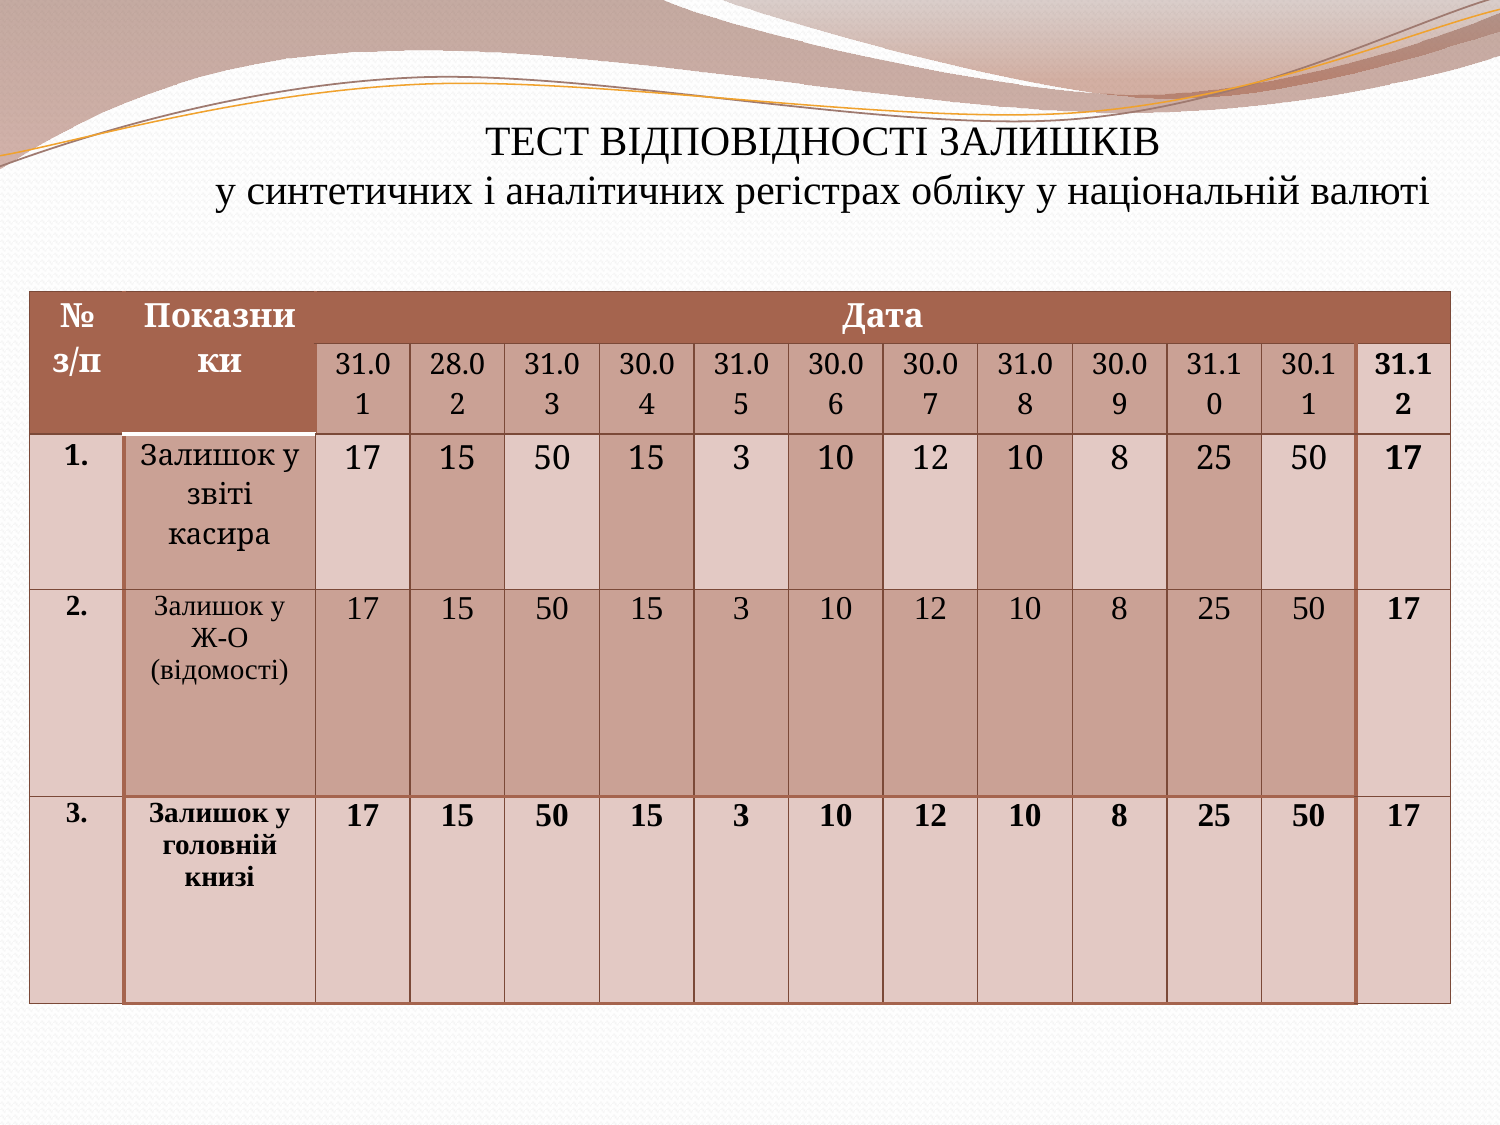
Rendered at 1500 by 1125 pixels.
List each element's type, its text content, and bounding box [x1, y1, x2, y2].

table_cell 17 [1358, 590, 1450, 796]
table_cell 17 [316, 435, 409, 589]
table_cell 17 [316, 798, 409, 1002]
table_header Показники [126, 292, 314, 432]
table_cell 28.02 [411, 344, 504, 433]
table_cell 15 [600, 435, 693, 589]
table_cell 8 [1073, 798, 1166, 1002]
table_cell 15 [411, 435, 504, 589]
table_cell 10 [789, 435, 882, 589]
table_cell 30.07 [884, 344, 977, 433]
table_cell 12 [884, 798, 977, 1002]
table_header Дата [317, 292, 1450, 343]
table_cell 15 [600, 798, 693, 1002]
table_cell 3 [695, 590, 788, 795]
table_cell 50 [505, 435, 599, 589]
table_cell 30.04 [600, 344, 693, 433]
table_cell 15 [600, 590, 693, 795]
table_cell 25 [1168, 435, 1261, 589]
table_cell Залишок у головній книзі [126, 798, 315, 1002]
table_cell 10 [789, 590, 882, 795]
table_cell 17 [316, 590, 409, 795]
table_header № з/п [30, 292, 122, 433]
table_cell 31.05 [695, 344, 788, 433]
table_cell 12 [884, 590, 977, 795]
table_cell 50 [1262, 798, 1354, 1002]
table_cell 31.03 [505, 344, 599, 433]
table_cell 1. [30, 435, 122, 589]
table_cell 31.12 [1358, 344, 1450, 433]
table_cell 50 [1262, 435, 1354, 589]
table_cell 17 [1358, 435, 1450, 589]
table_cell 31.01 [317, 344, 409, 433]
table_cell 31.08 [978, 344, 1072, 433]
table_cell 15 [411, 590, 504, 795]
table_cell 50 [1262, 590, 1354, 795]
table_cell 30.06 [789, 344, 882, 433]
table_cell 50 [505, 590, 599, 795]
table_cell 8 [1073, 590, 1166, 795]
table_cell 3 [695, 798, 788, 1002]
table_cell 30.09 [1073, 344, 1166, 433]
table_cell 25 [1168, 590, 1261, 795]
table_cell 3. [30, 797, 122, 1003]
table_cell Залишок у звіті касира [126, 436, 315, 589]
table_cell 10 [978, 798, 1072, 1002]
table_cell 3 [695, 435, 788, 589]
table_cell 10 [789, 798, 882, 1002]
table_cell 8 [1073, 435, 1166, 589]
table_cell 12 [884, 435, 977, 589]
table_cell 31.10 [1168, 344, 1261, 433]
table_cell 10 [978, 590, 1072, 795]
table_cell 10 [978, 435, 1072, 589]
table_cell 17 [1358, 797, 1450, 1003]
table_cell 15 [411, 798, 504, 1002]
table_cell 30.11 [1262, 344, 1354, 433]
table_cell 2. [30, 590, 122, 796]
text_box ТЕСТ ВІДПОВІДНОСТІ ЗАЛИШКІВ у синтетичних і аналітичних регістрах обліку у національній валюті [200, 105, 1446, 291]
table_cell 25 [1168, 798, 1261, 1002]
table_cell 50 [505, 798, 599, 1002]
table_cell Залишок у Ж-О (відомості) [126, 590, 315, 795]
